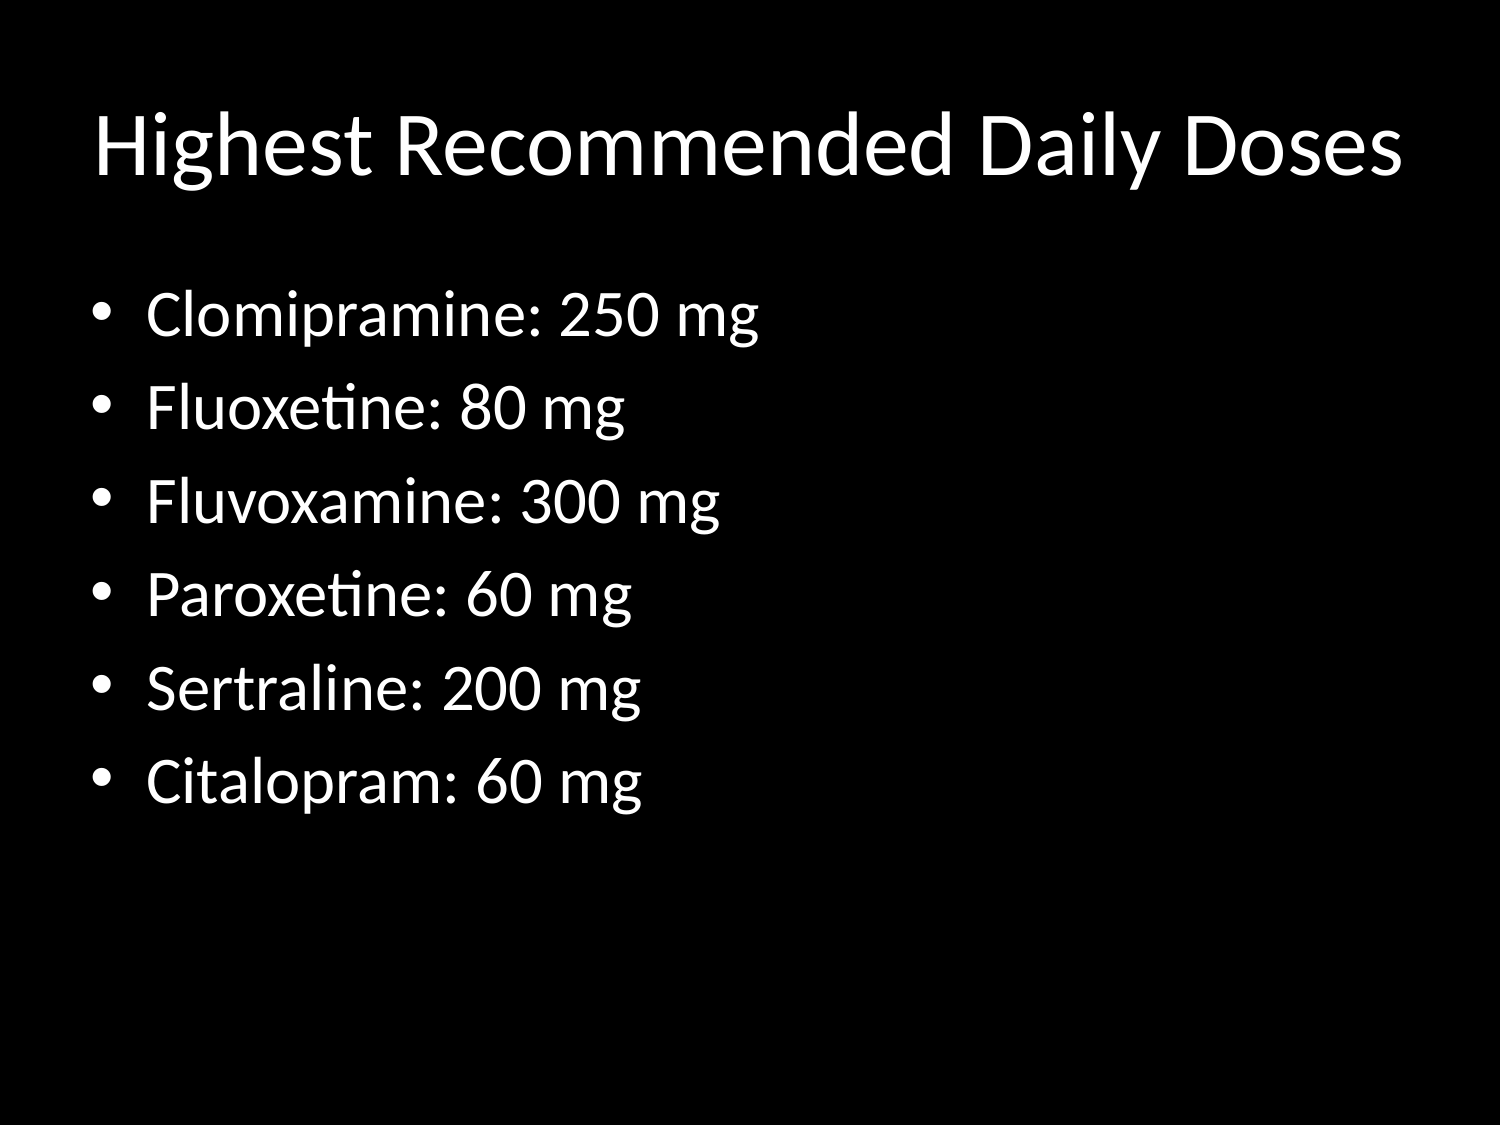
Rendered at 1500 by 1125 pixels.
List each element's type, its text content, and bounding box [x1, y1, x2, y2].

list Clomipramine: 250 mg Fluoxetine: 80 mg Fluvoxamine: 300 mg Paroxetine: 60 mg Sertraline: 200 mg Citalopram: 60 mg [75, 262, 1425, 1005]
title Highest Recommended Daily Doses [75, 45, 1425, 233]
